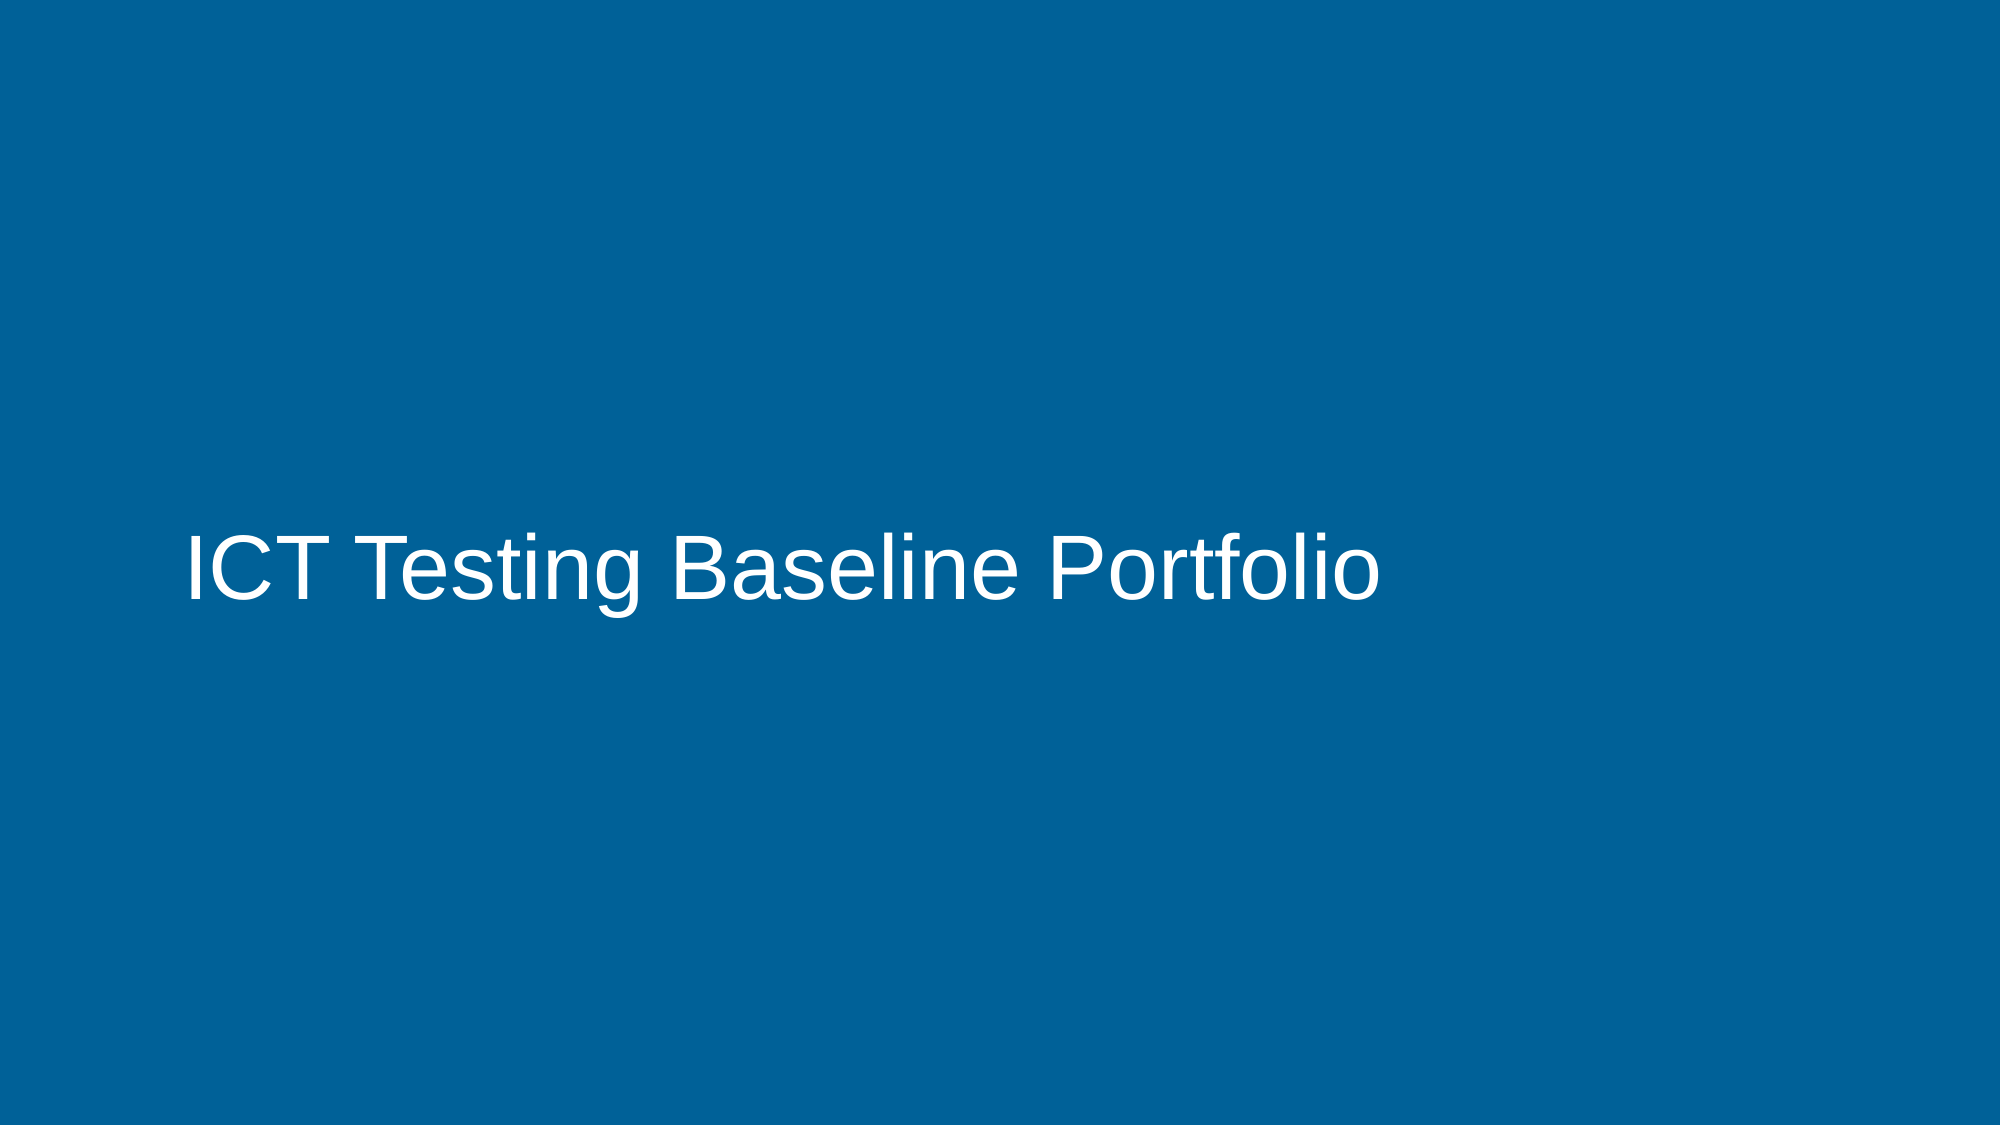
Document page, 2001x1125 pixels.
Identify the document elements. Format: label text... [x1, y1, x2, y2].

title ICT Testing Baseline Portfolio [168, 431, 1562, 694]
